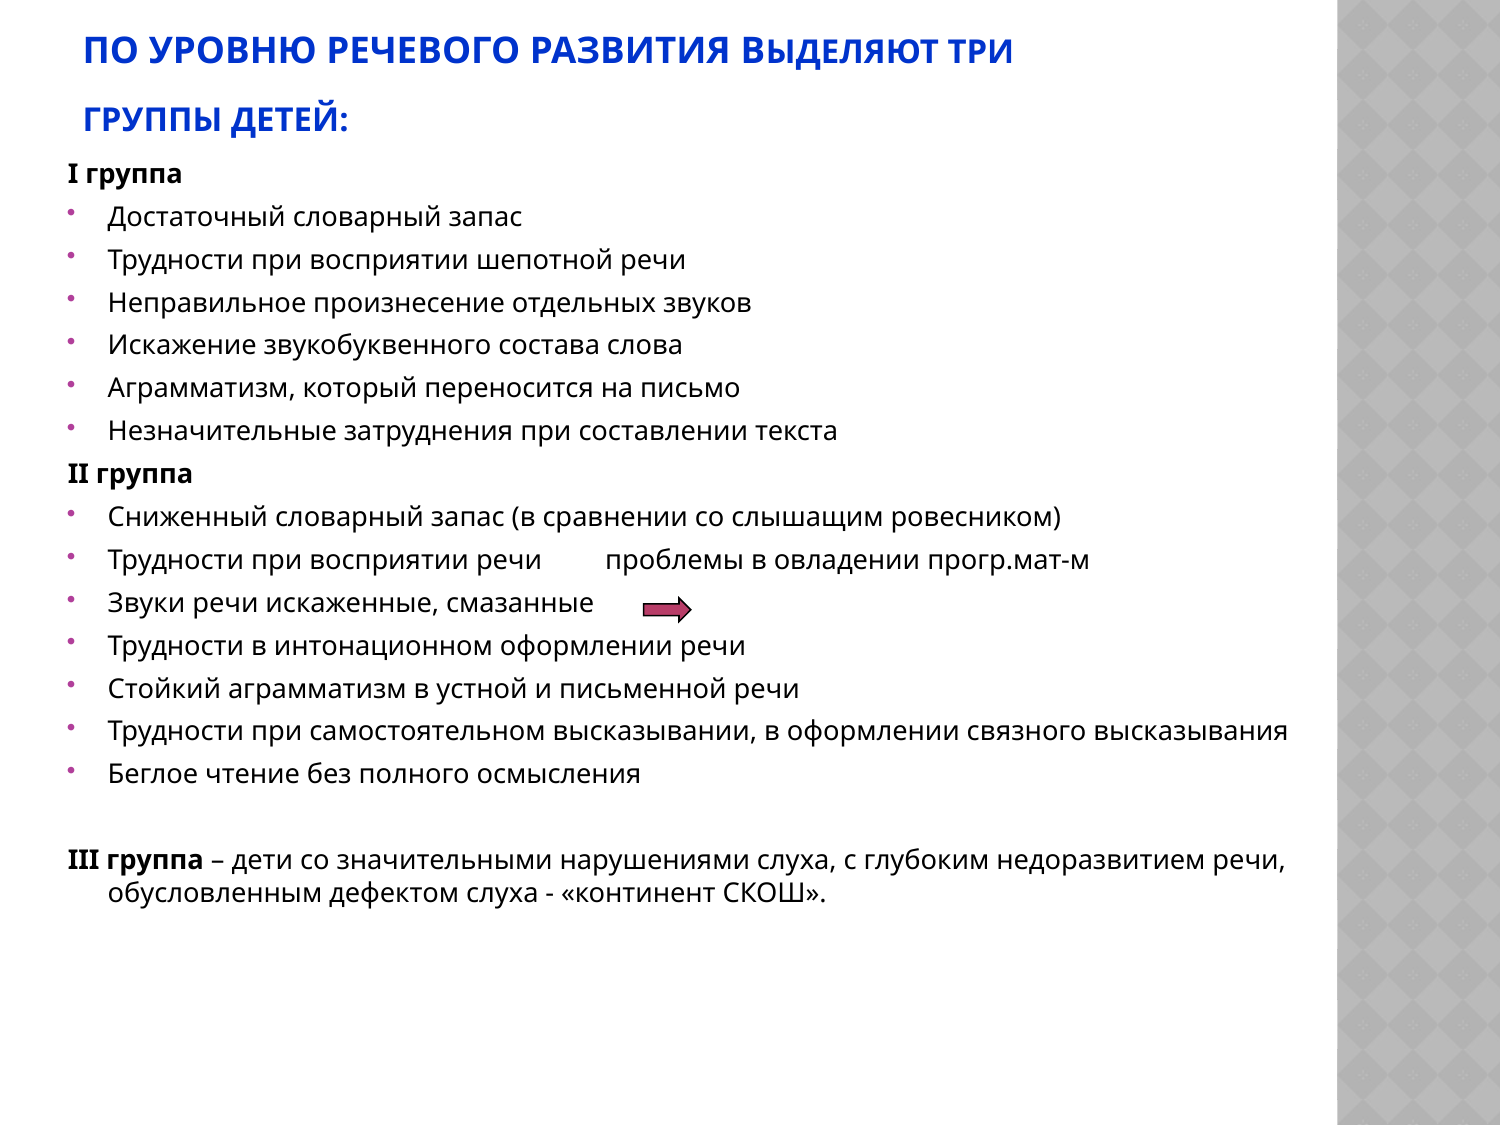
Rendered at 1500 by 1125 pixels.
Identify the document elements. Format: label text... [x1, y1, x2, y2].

text_box [643, 597, 691, 622]
title По уровню речевого развития выделяют три группы детей: [75, 31, 1500, 147]
list I группа Достаточный словарный запас Трудности при восприятии шепотной речи Неправильное произнесение отдельных звуков Искажение звукобуквенного состава слова Аграмматизм, который переносится на письмо Незначительные затруднения при составлении текста II группа Сниженный словарный запас (в сравнении со слышащим ровесником) Трудности при восприятии речи проблемы в овладении прогр.мат-м Звуки речи искаженные, смазанные Трудности в интонационном оформлении речи Стойкий аграмматизм в устной и письменной речи Трудности при самостоятельном высказывании, в оформлении связного высказывания Беглое чтение без полного осмысления III группа – дети со значительными нарушениями слуха, с глубоким недоразвитием речи, обусловленным дефектом слуха - «континент СКОШ». [53, 148, 1465, 916]
